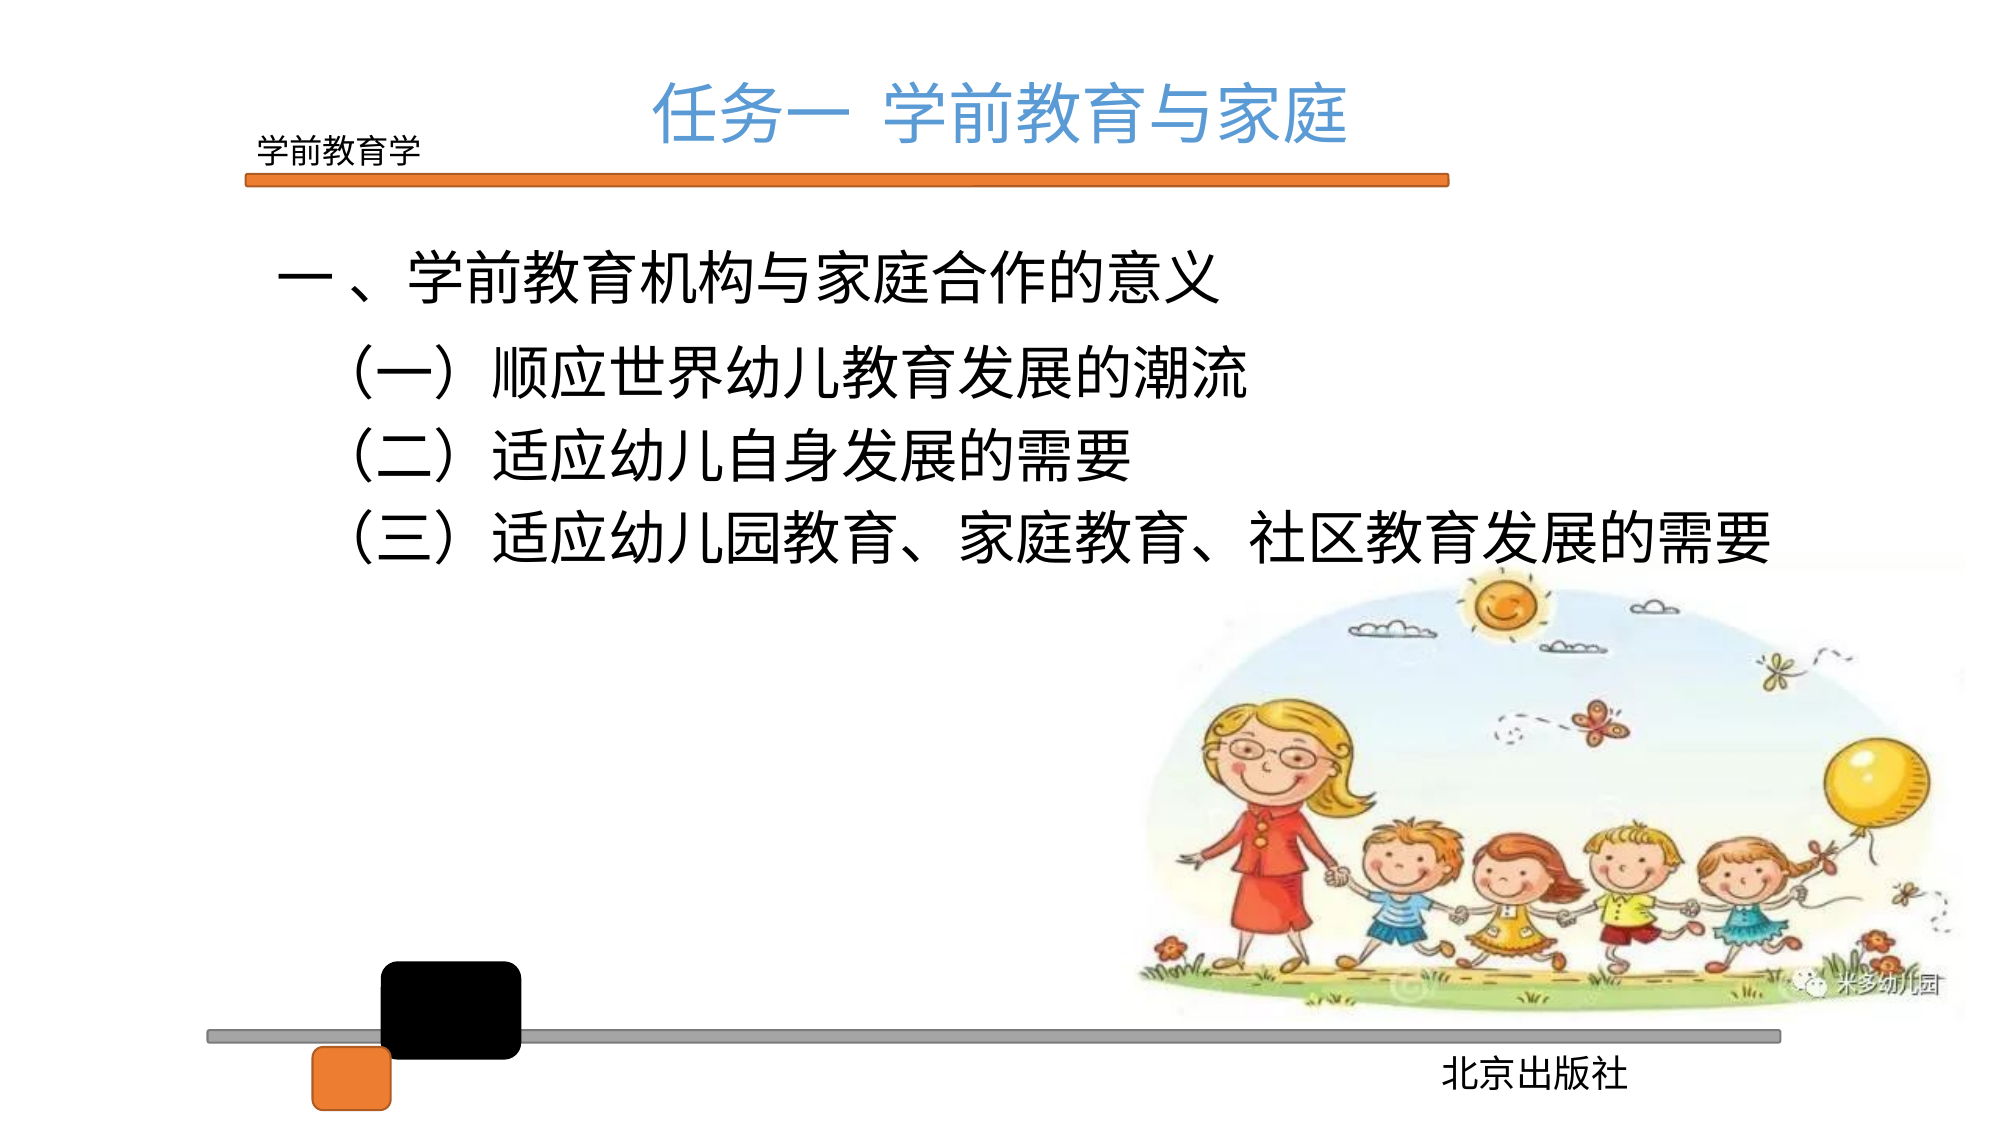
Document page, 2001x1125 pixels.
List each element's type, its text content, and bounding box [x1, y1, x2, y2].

text_box 任务一 学前教育与家庭 [636, 64, 1365, 160]
picture [1122, 552, 1965, 1022]
text_box 一 、学前教育机构与家庭合作的意义 （一）顺应世界幼儿教育发展的潮流 （二）适应幼儿自身发展的需要 （三）适应幼儿园教育、家庭教育、社区教育发展的需要 [262, 233, 1840, 661]
